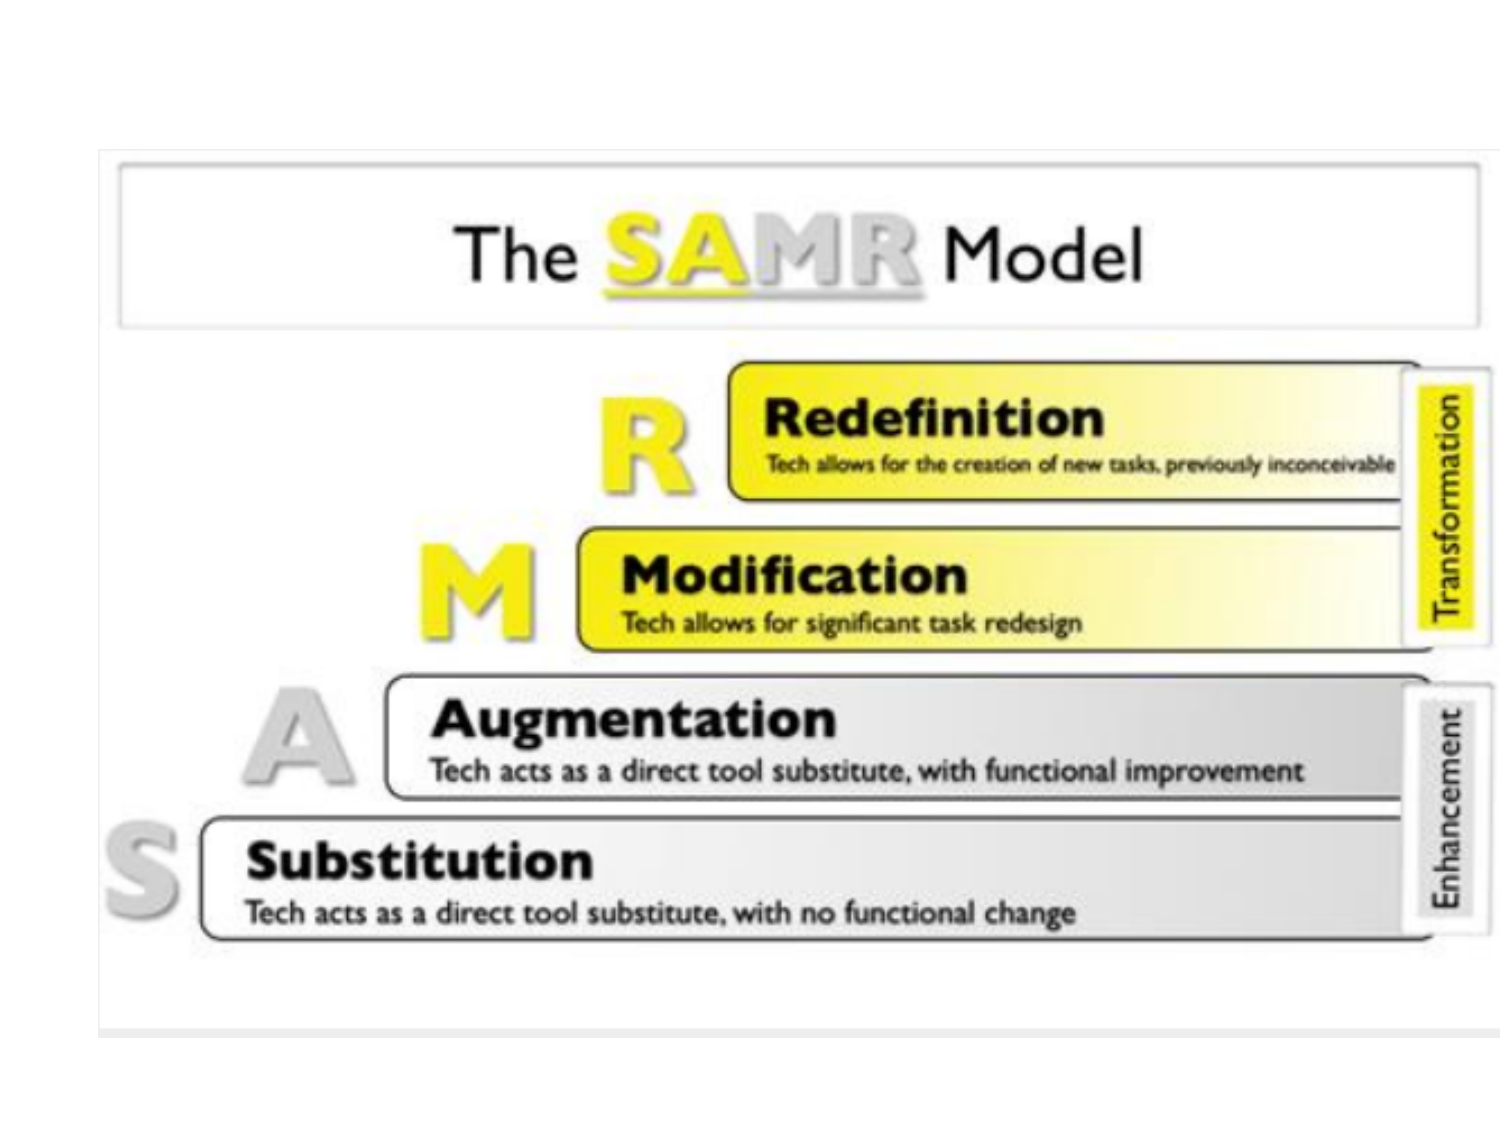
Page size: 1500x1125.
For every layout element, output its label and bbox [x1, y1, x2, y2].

picture [98, 149, 1500, 1038]
